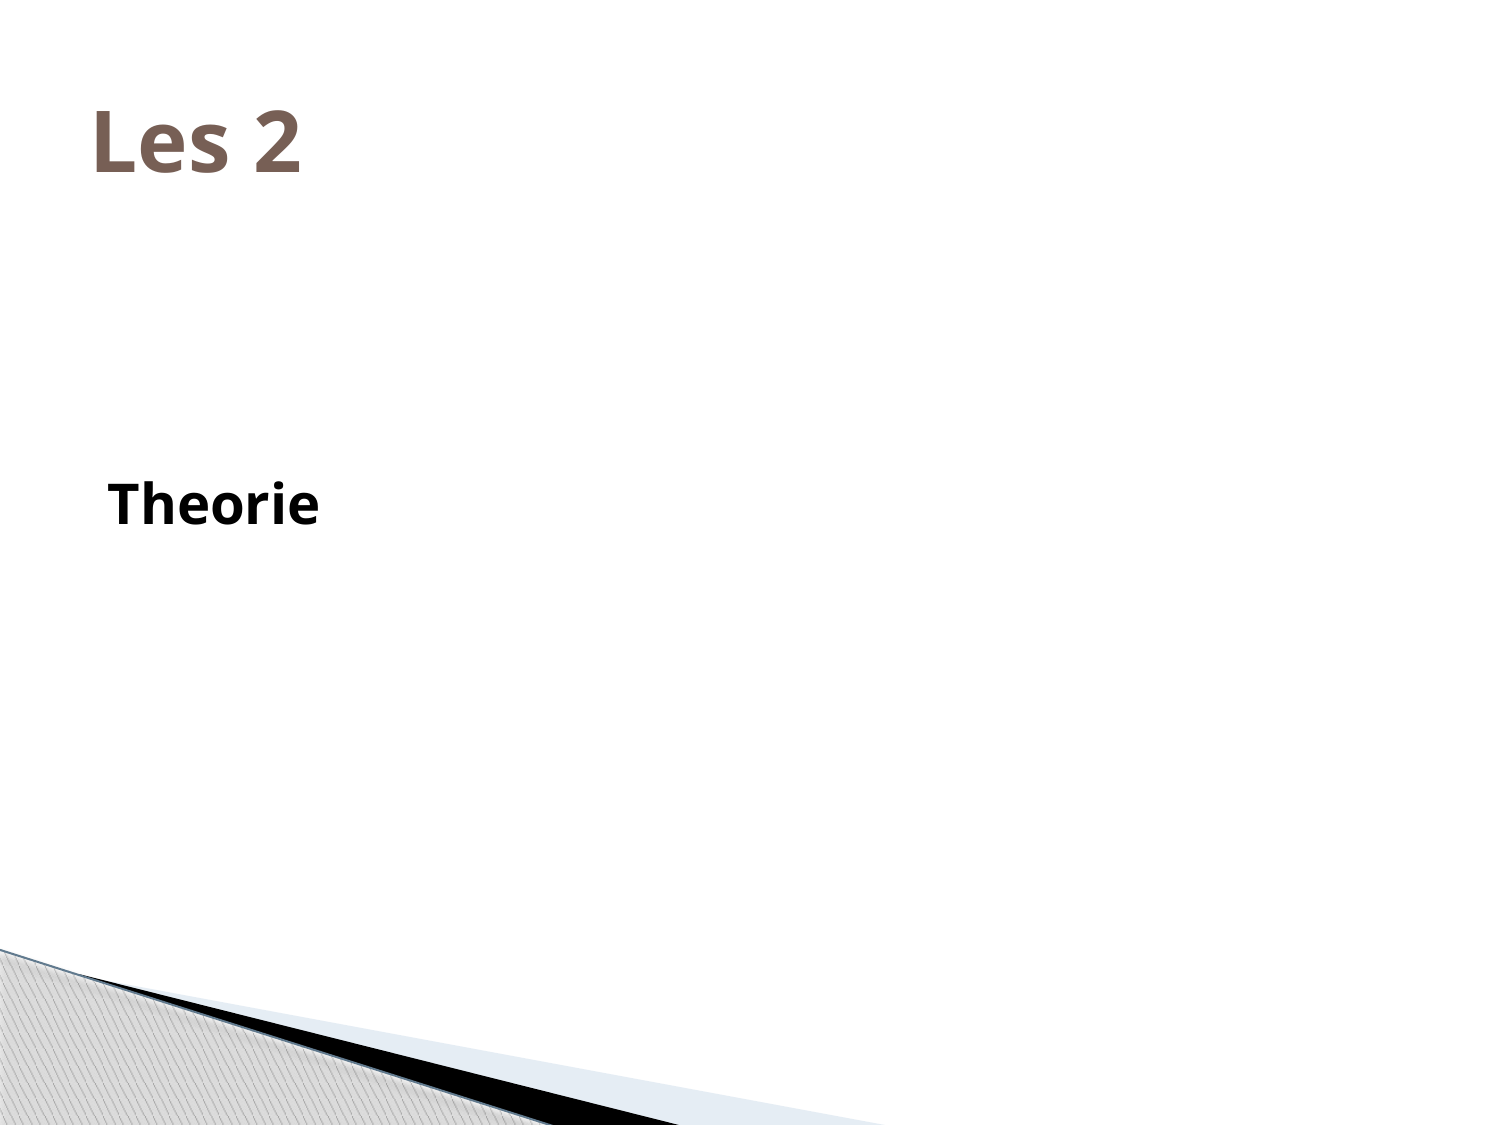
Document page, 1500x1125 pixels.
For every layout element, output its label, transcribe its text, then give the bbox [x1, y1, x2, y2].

title Les 2 [75, 45, 1425, 233]
list Theorie [75, 385, 1425, 986]
